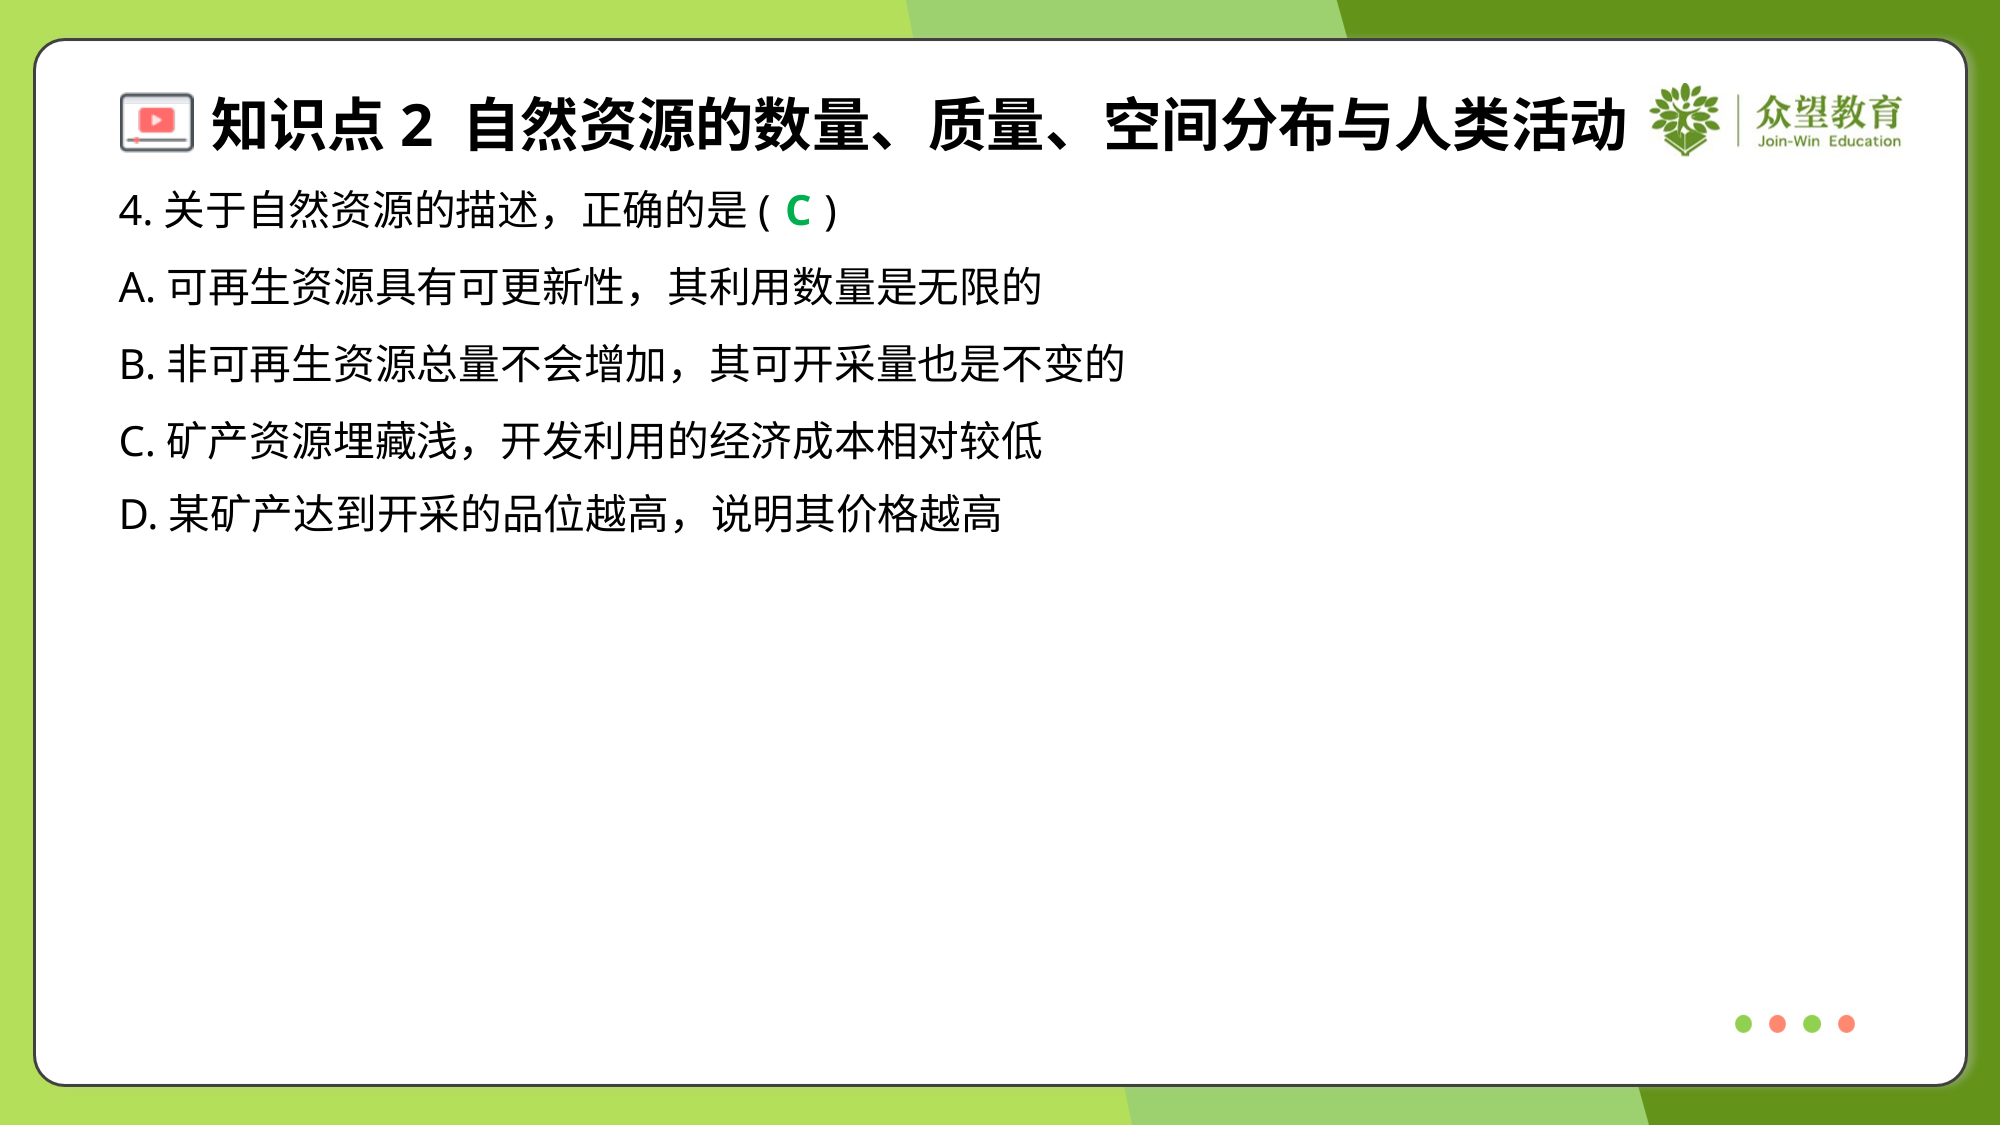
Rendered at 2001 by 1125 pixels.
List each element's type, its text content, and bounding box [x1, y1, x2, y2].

text_box C [769, 158, 828, 226]
text_box 4.关于自然资源的描述，正确的是( ) [118, 158, 769, 226]
text_box 4.关于自然资源的描述，正确的是( ) [828, 158, 1883, 226]
text_box A.可再生资源具有可更新性，其利用数量是无限的 B.非可再生资源总量不会增加，其可开采量也是不变的 C.矿产资源埋藏浅，开发利用的经济成本相对较低 D.某矿产达到开采的品位越高，说明其价格越高 [118, 235, 1883, 531]
picture [0, 0, 2000, 1125]
